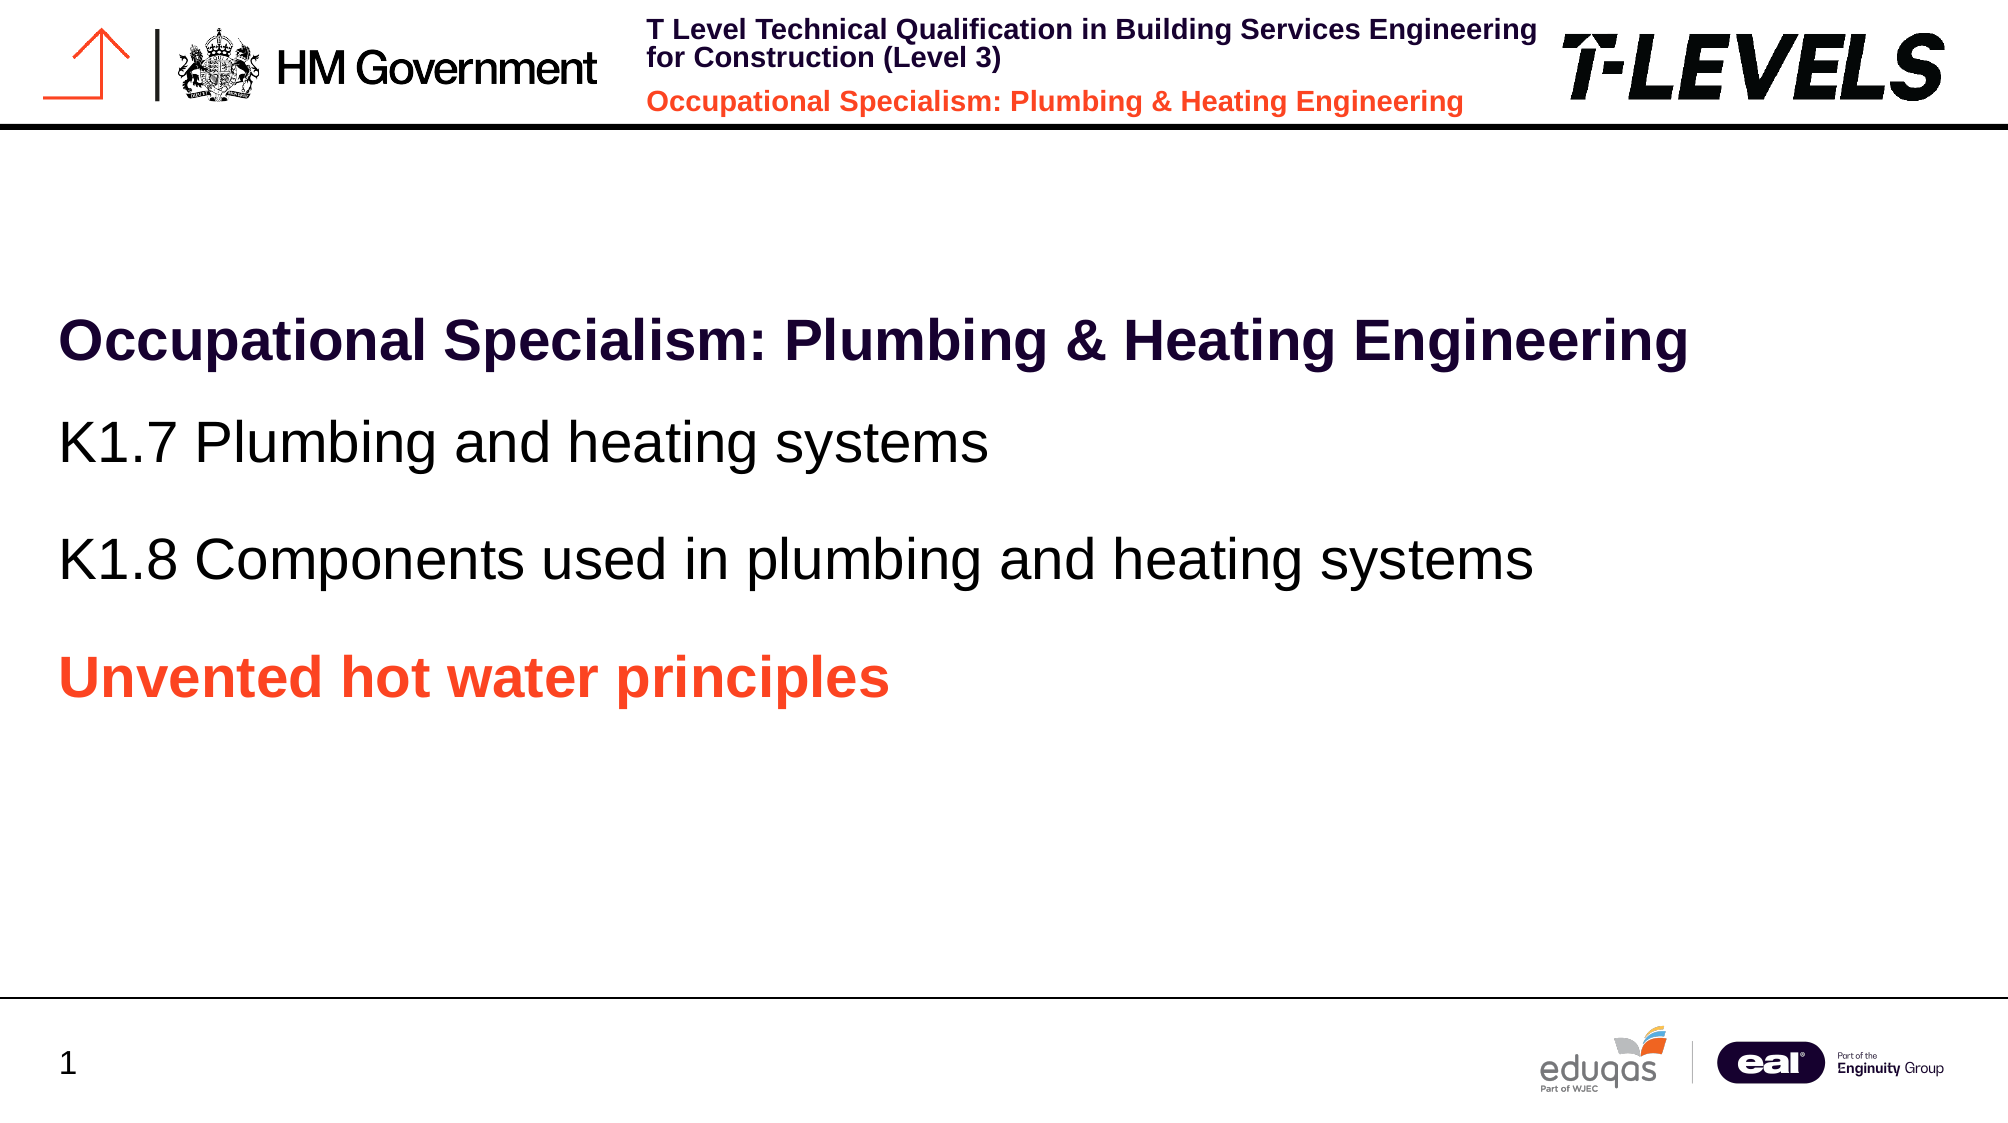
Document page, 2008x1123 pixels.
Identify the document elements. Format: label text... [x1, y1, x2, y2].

picture [1543, 25, 1964, 108]
picture [38, 27, 136, 100]
text_box Occupational Specialism: Plumbing & Heating Engineering K1.7 Plumbing and heating systems K1.8 Components used in plumbing and heating systems Unvented hot water principles [58, 295, 1831, 916]
picture [1535, 1021, 1949, 1097]
picture [155, 28, 597, 102]
